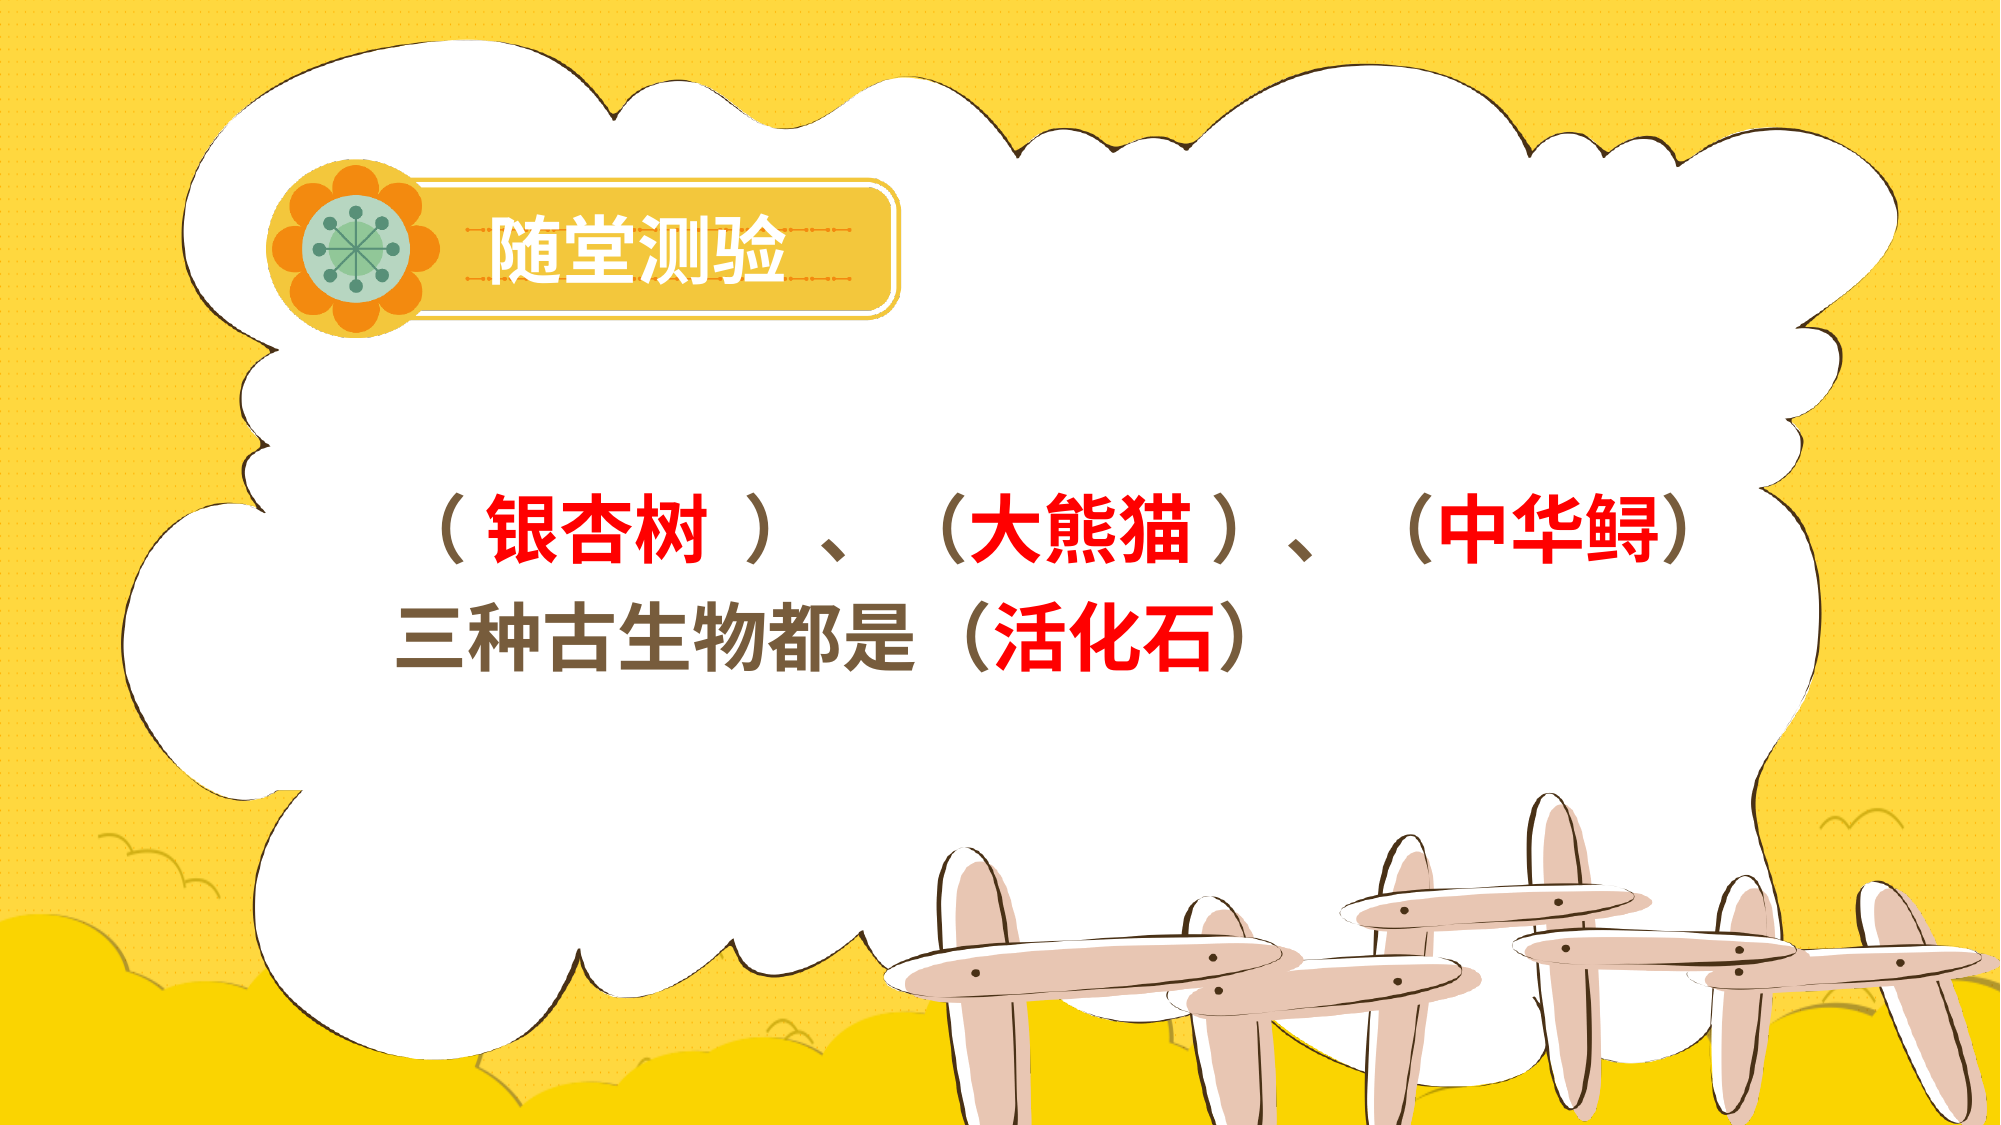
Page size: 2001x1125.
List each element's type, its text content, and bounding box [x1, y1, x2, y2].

text_box （ 银杏树 ）、（大熊猫 ）、（中华鲟）三种古生物都是（活化石） [377, 457, 1785, 688]
picture [0, 0, 2000, 1125]
